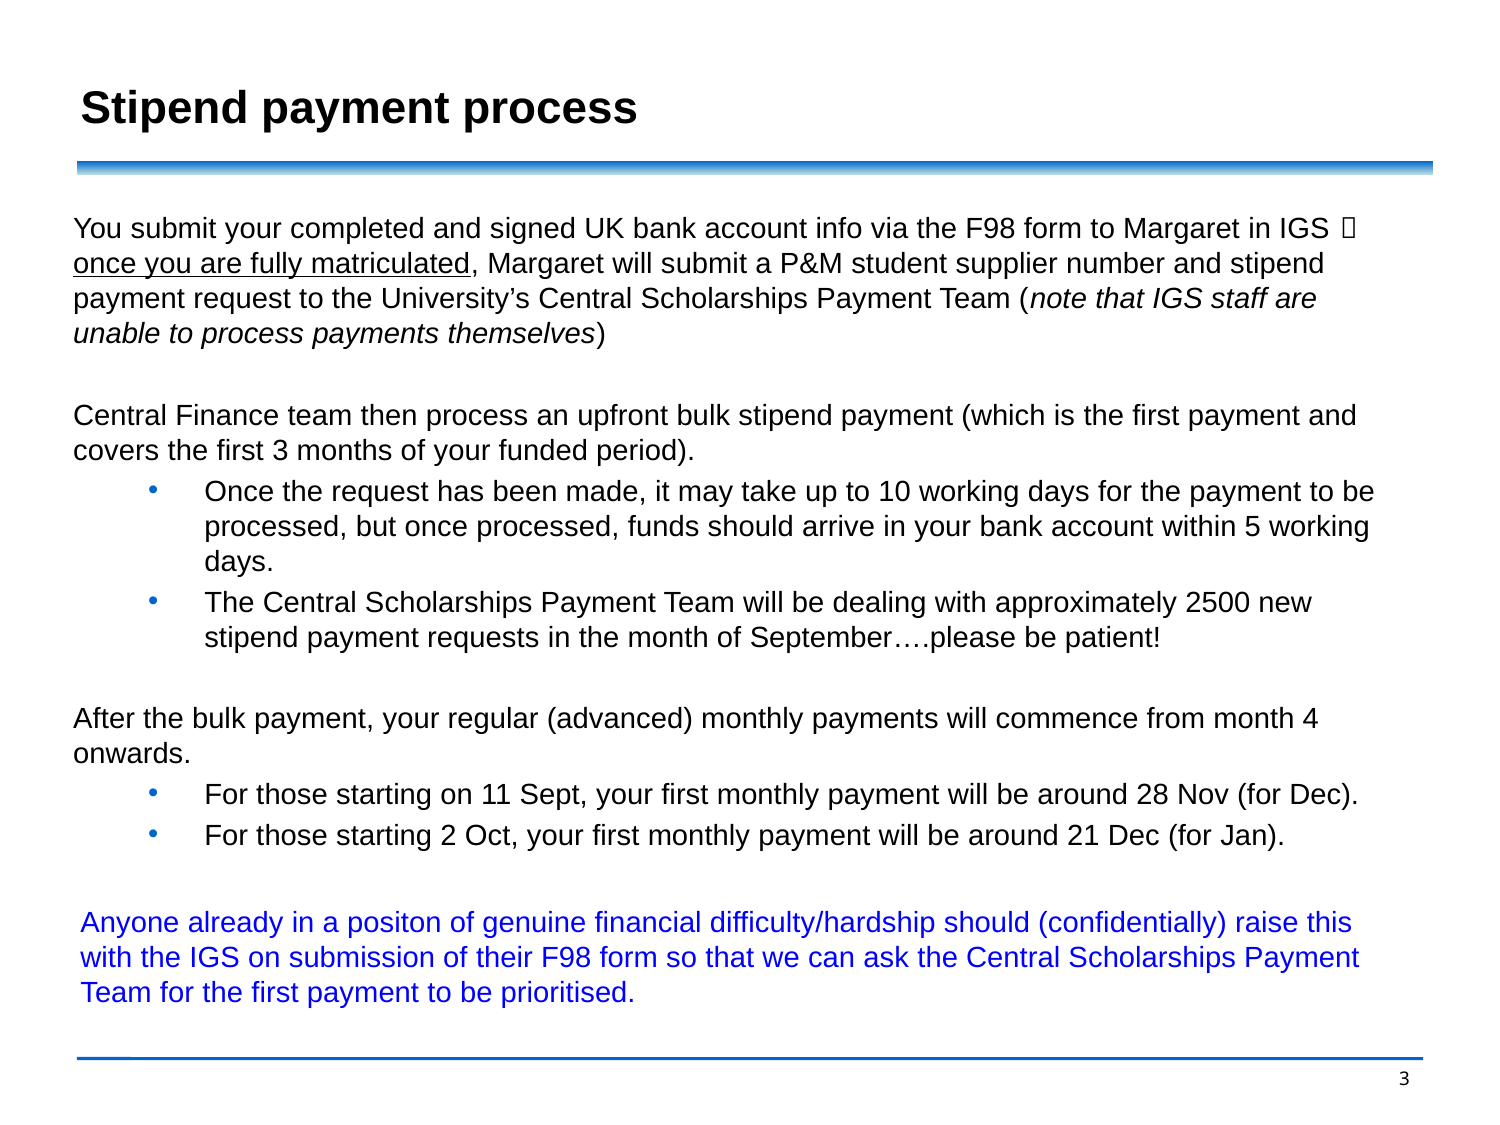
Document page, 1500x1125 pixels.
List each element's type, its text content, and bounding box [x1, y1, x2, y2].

text_box You submit your completed and signed UK bank account info via the F98 form to Margaret in IGS  once you are fully matriculated, Margaret will submit a P&M student supplier number and stipend payment request to the University’s Central Scholarships Payment Team (note that IGS staff are unable to process payments themselves) Central Finance team then process an upfront bulk stipend payment (which is the first payment and covers the first 3 months of your funded period). Once the request has been made, it may take up to 10 working days for the payment to be processed, but once processed, funds should arrive in your bank account within 5 working days. The Central Scholarships Payment Team will be dealing with approximately 2500 new stipend payment requests in the month of September….please be patient! After the bulk payment, your regular (advanced) monthly payments will commence from month 4 onwards. For those starting on 11 Sept, your first monthly payment will be around 28 Nov (for Dec). For those starting 2 Oct, your first monthly payment will be around 21 Dec (for Jan). [58, 202, 1421, 859]
text_box Anyone already in a positon of genuine financial difficulty/hardship should (confidentially) raise this with the IGS on submission of their F98 form so that we can ask the Central Scholarships Payment Team for the first payment to be prioritised. [65, 895, 1414, 1016]
title Stipend payment process [65, 46, 1458, 163]
slide_number 3 [1074, 1058, 1426, 1103]
